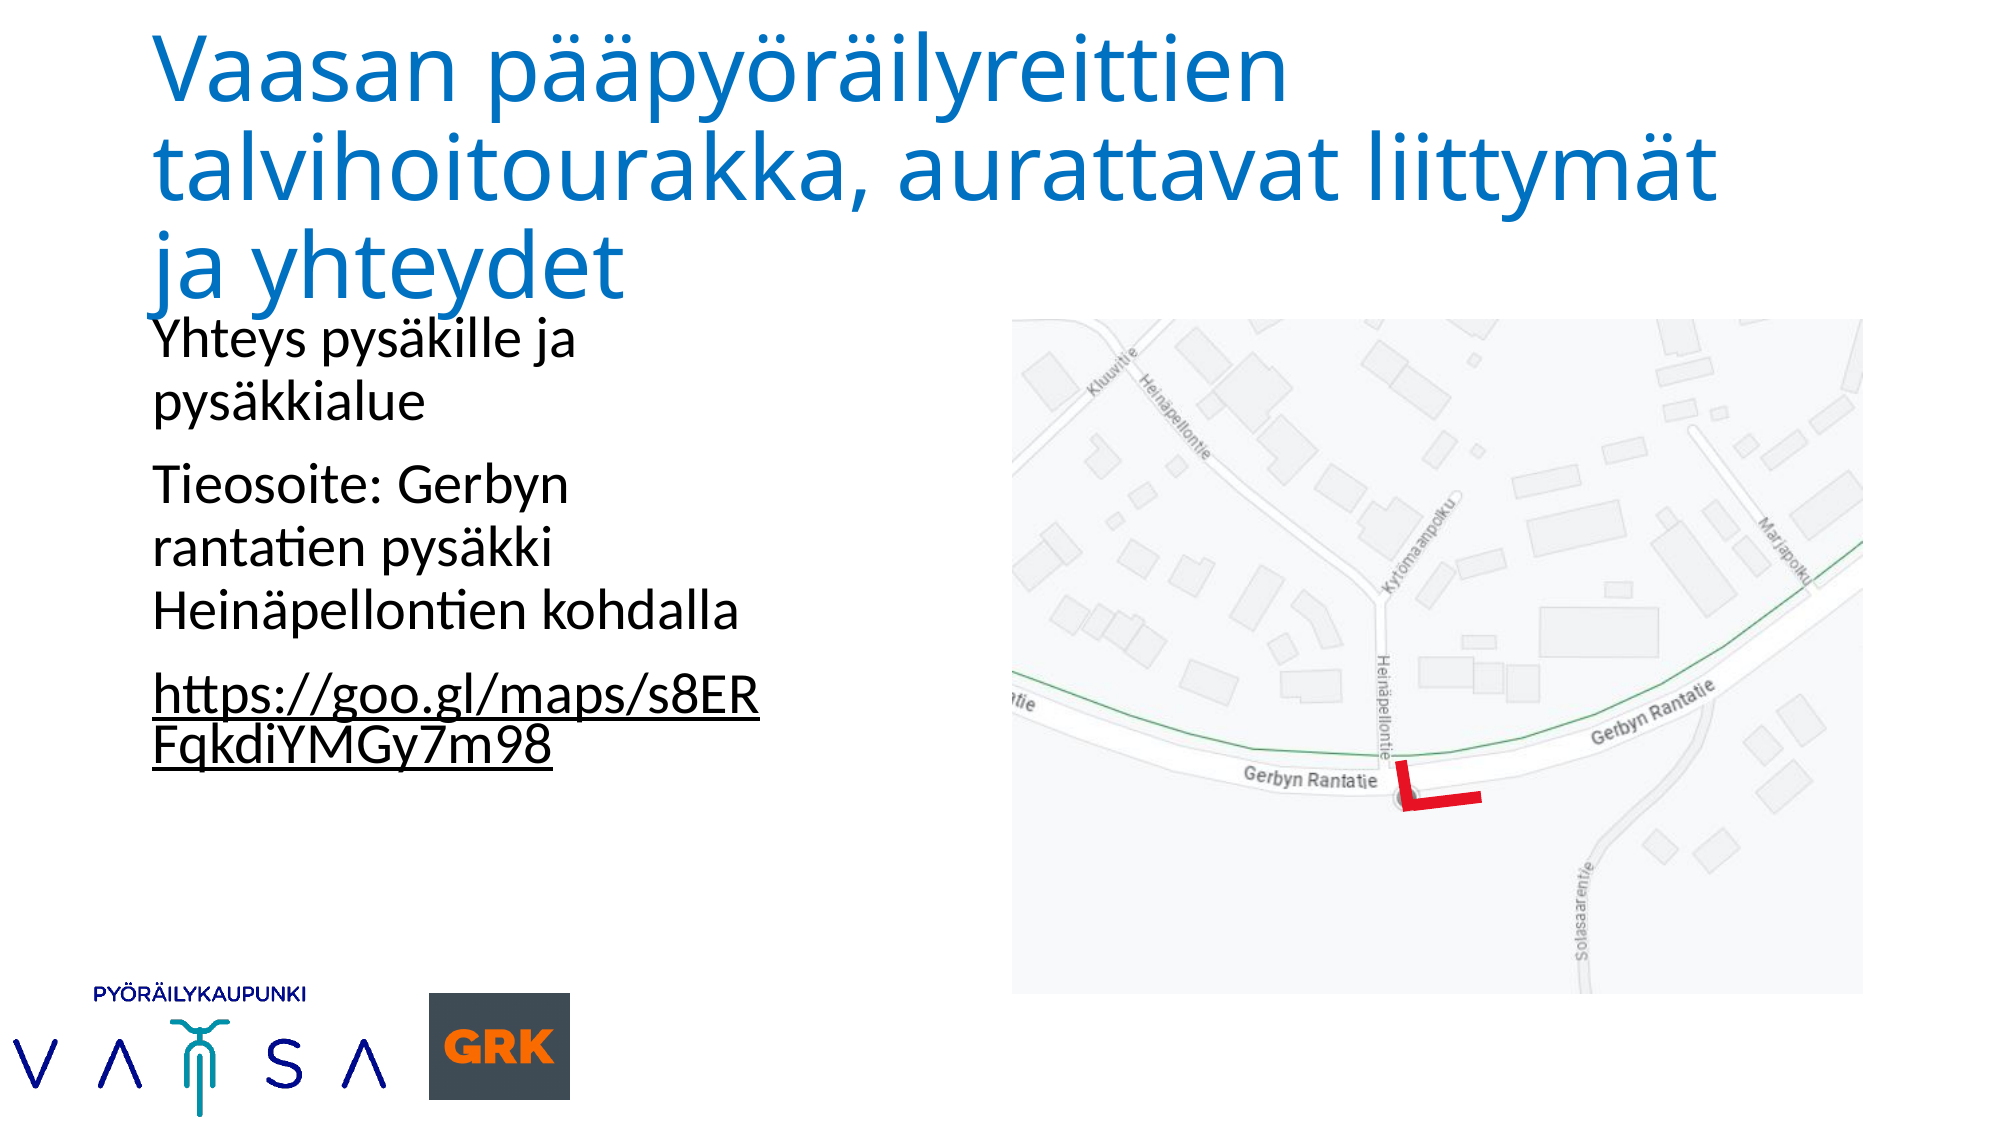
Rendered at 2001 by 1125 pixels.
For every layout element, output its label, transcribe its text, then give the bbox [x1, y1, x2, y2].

picture [429, 993, 570, 1100]
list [1012, 318, 1863, 994]
picture [13, 982, 386, 1117]
title Vaasan pääpyöräilyreittien talvihoitourakka, aurattavat liittymät ja yhteydet [137, 59, 1780, 281]
list Yhteys pysäkille ja pysäkkialue Tieosoite: Gerbyn rantatien pysäkki Heinäpellontien kohdalla https://goo.gl/maps/s8ERFqkdiYMGy7m98 [137, 299, 800, 1014]
